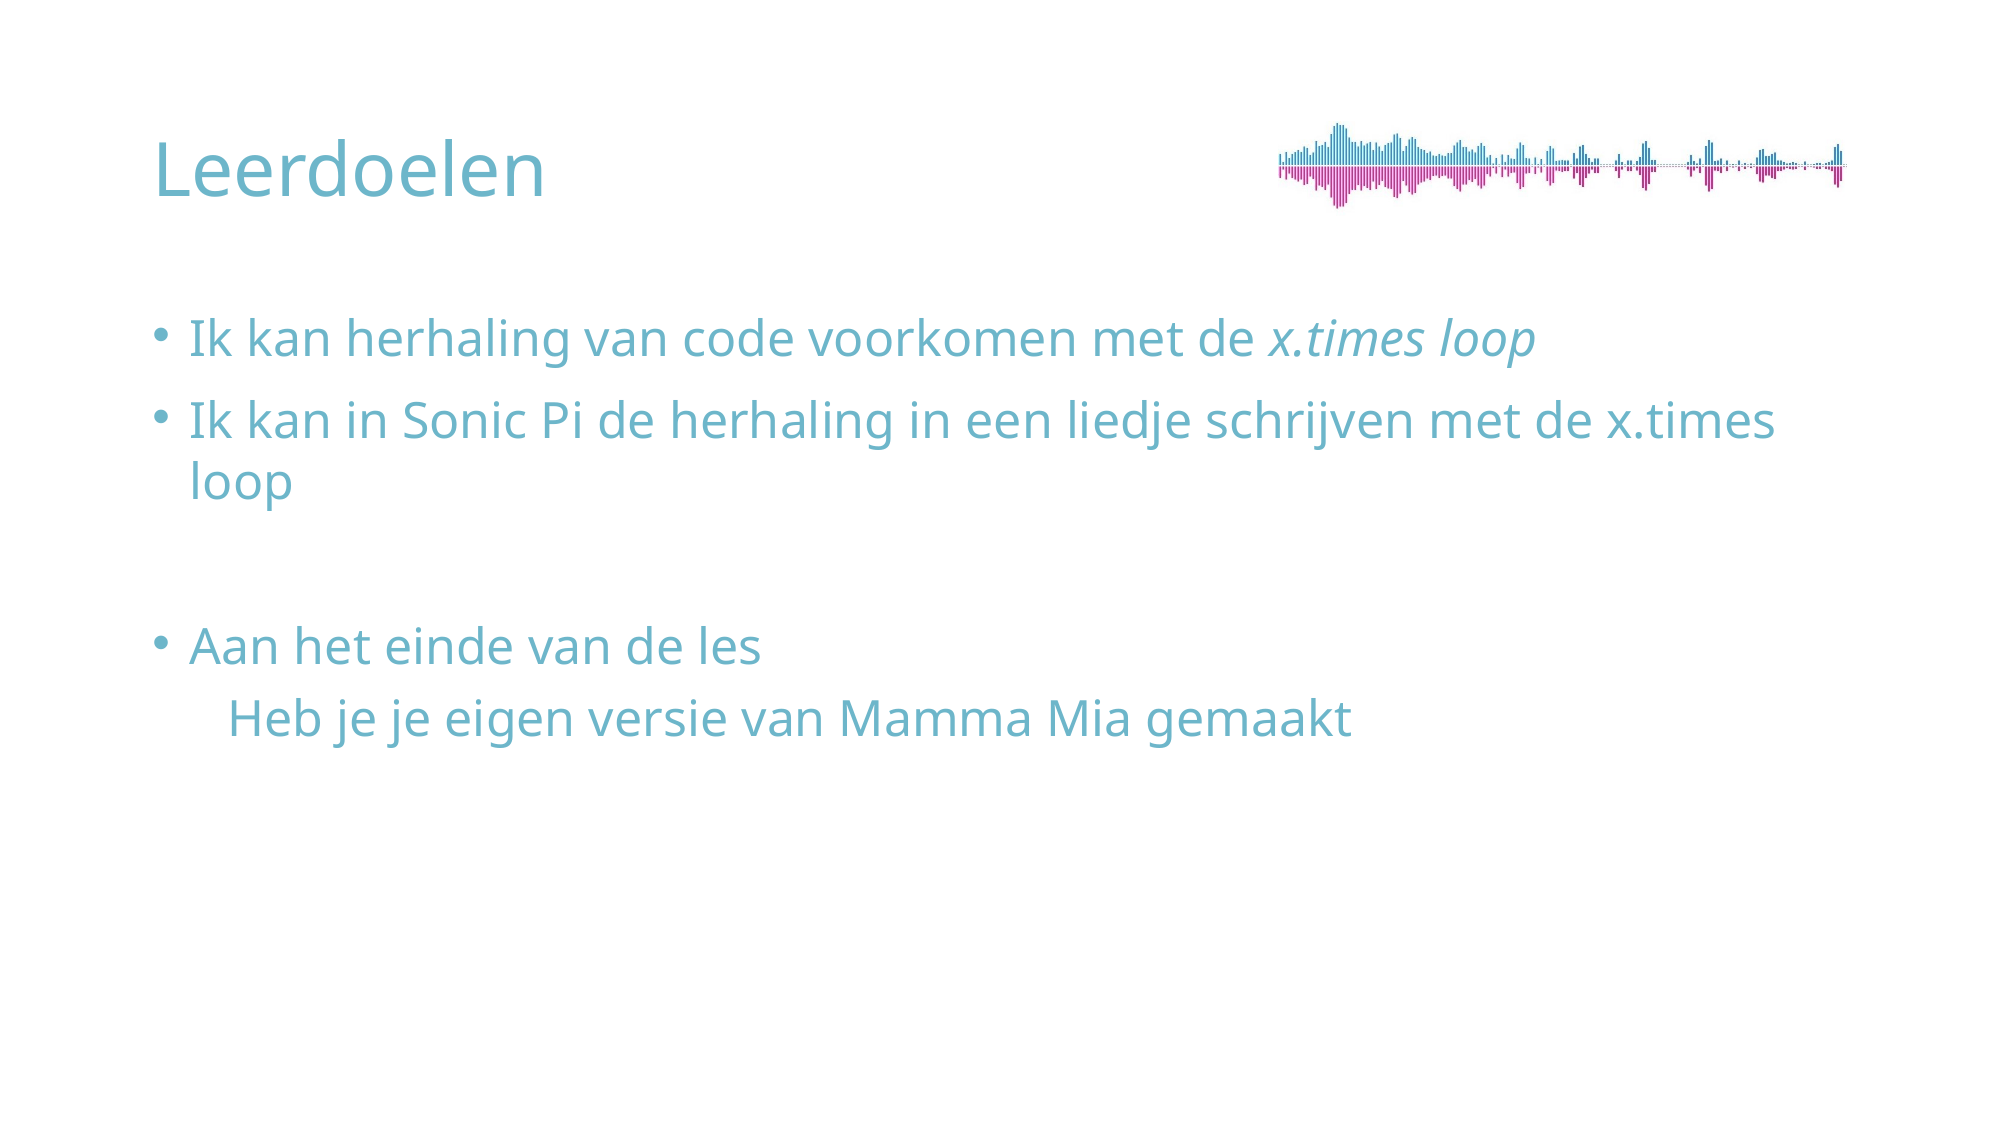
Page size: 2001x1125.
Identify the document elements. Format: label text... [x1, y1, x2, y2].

title Leerdoelen [137, 59, 1863, 278]
list Ik kan herhaling van code voorkomen met de x.times loop Ik kan in Sonic Pi de herhaling in een liedje schrijven met de x.times loop Aan het einde van de les Heb je je eigen versie van Mamma Mia gemaakt [137, 299, 1863, 1014]
